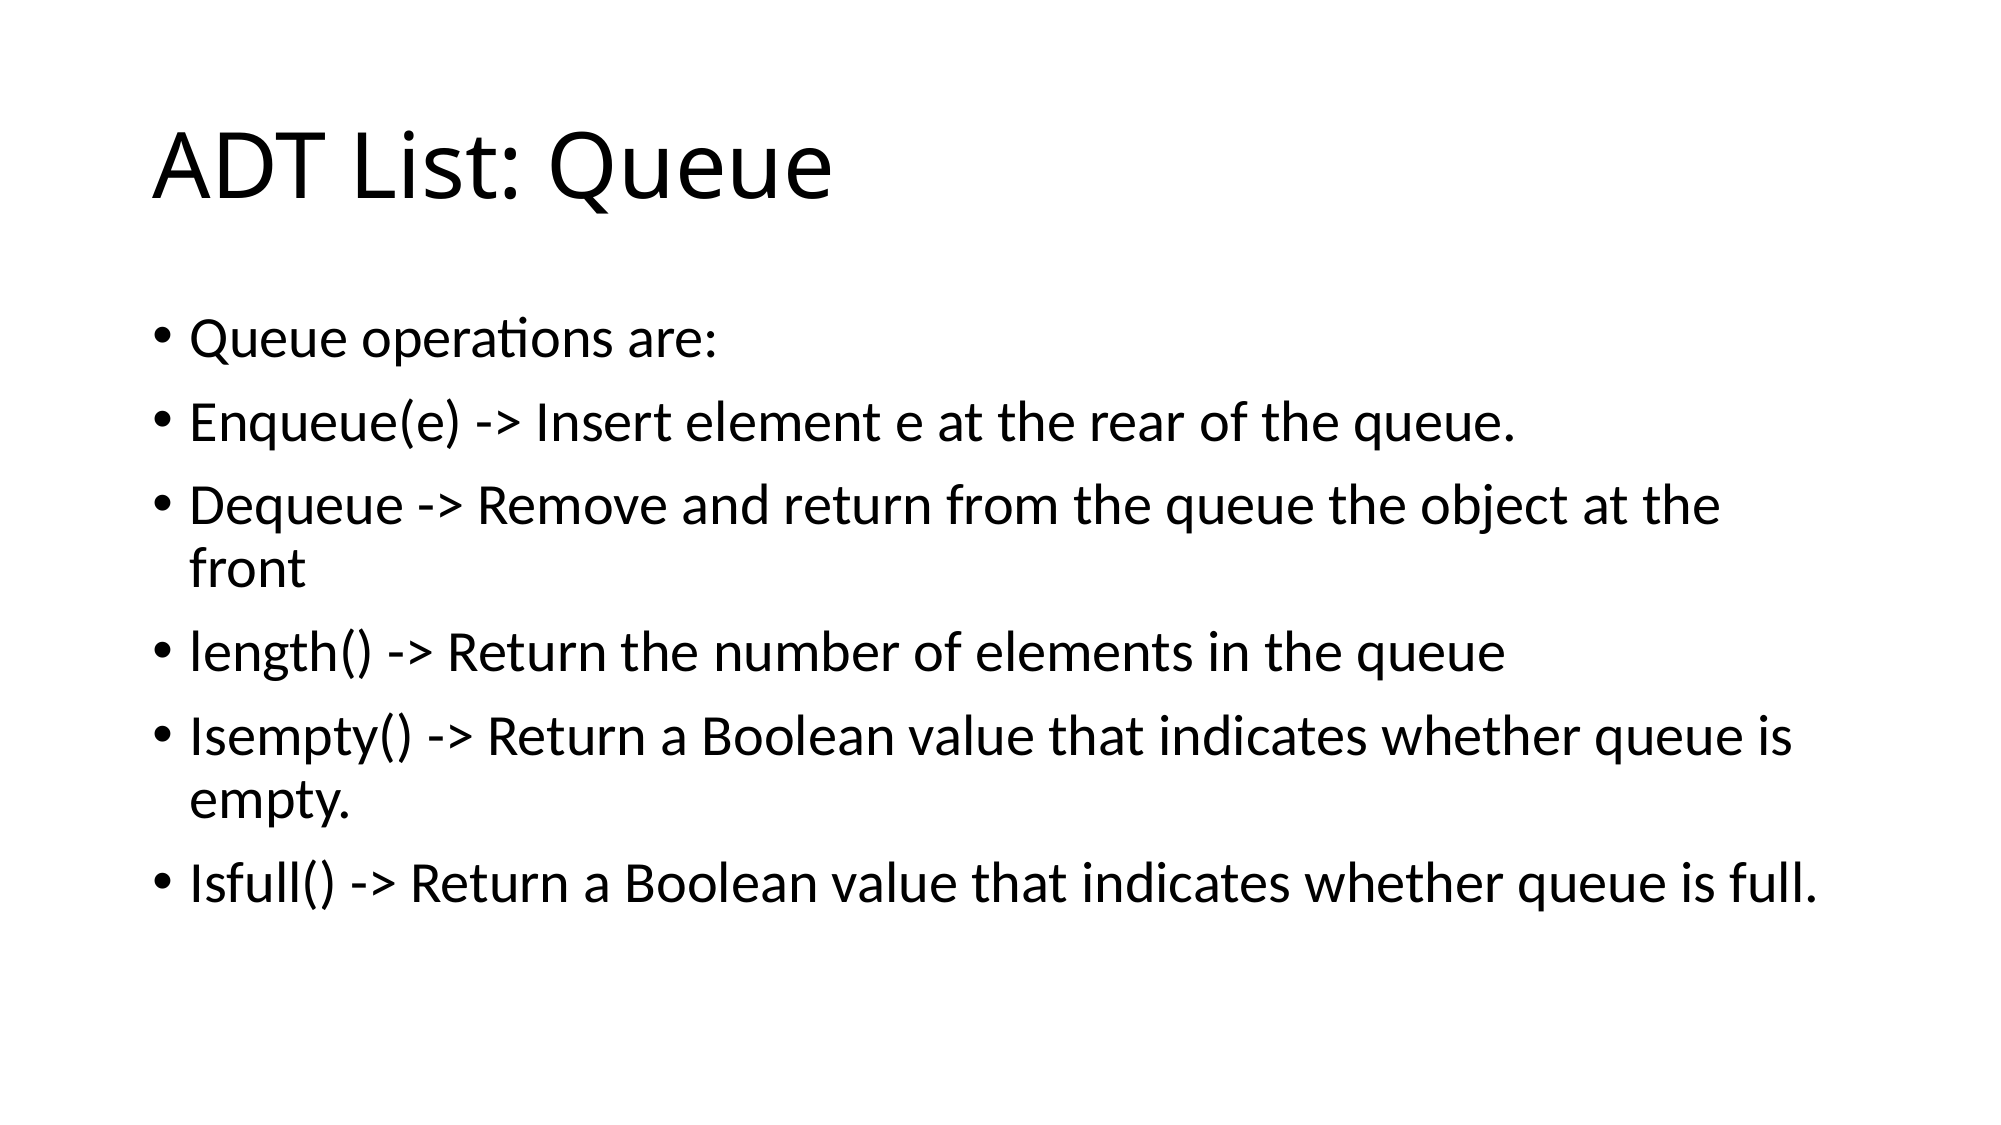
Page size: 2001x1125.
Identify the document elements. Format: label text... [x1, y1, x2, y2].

title ADT List: Queue [137, 59, 1863, 278]
list Queue operations are: Enqueue(e) -> Insert element e at the rear of the queue. Dequeue -> Remove and return from the queue the object at the front length() -> Return the number of elements in the queue Isempty() -> Return a Boolean value that indicates whether queue is empty. Isfull() -> Return a Boolean value that indicates whether queue is full. [137, 299, 1863, 1014]
